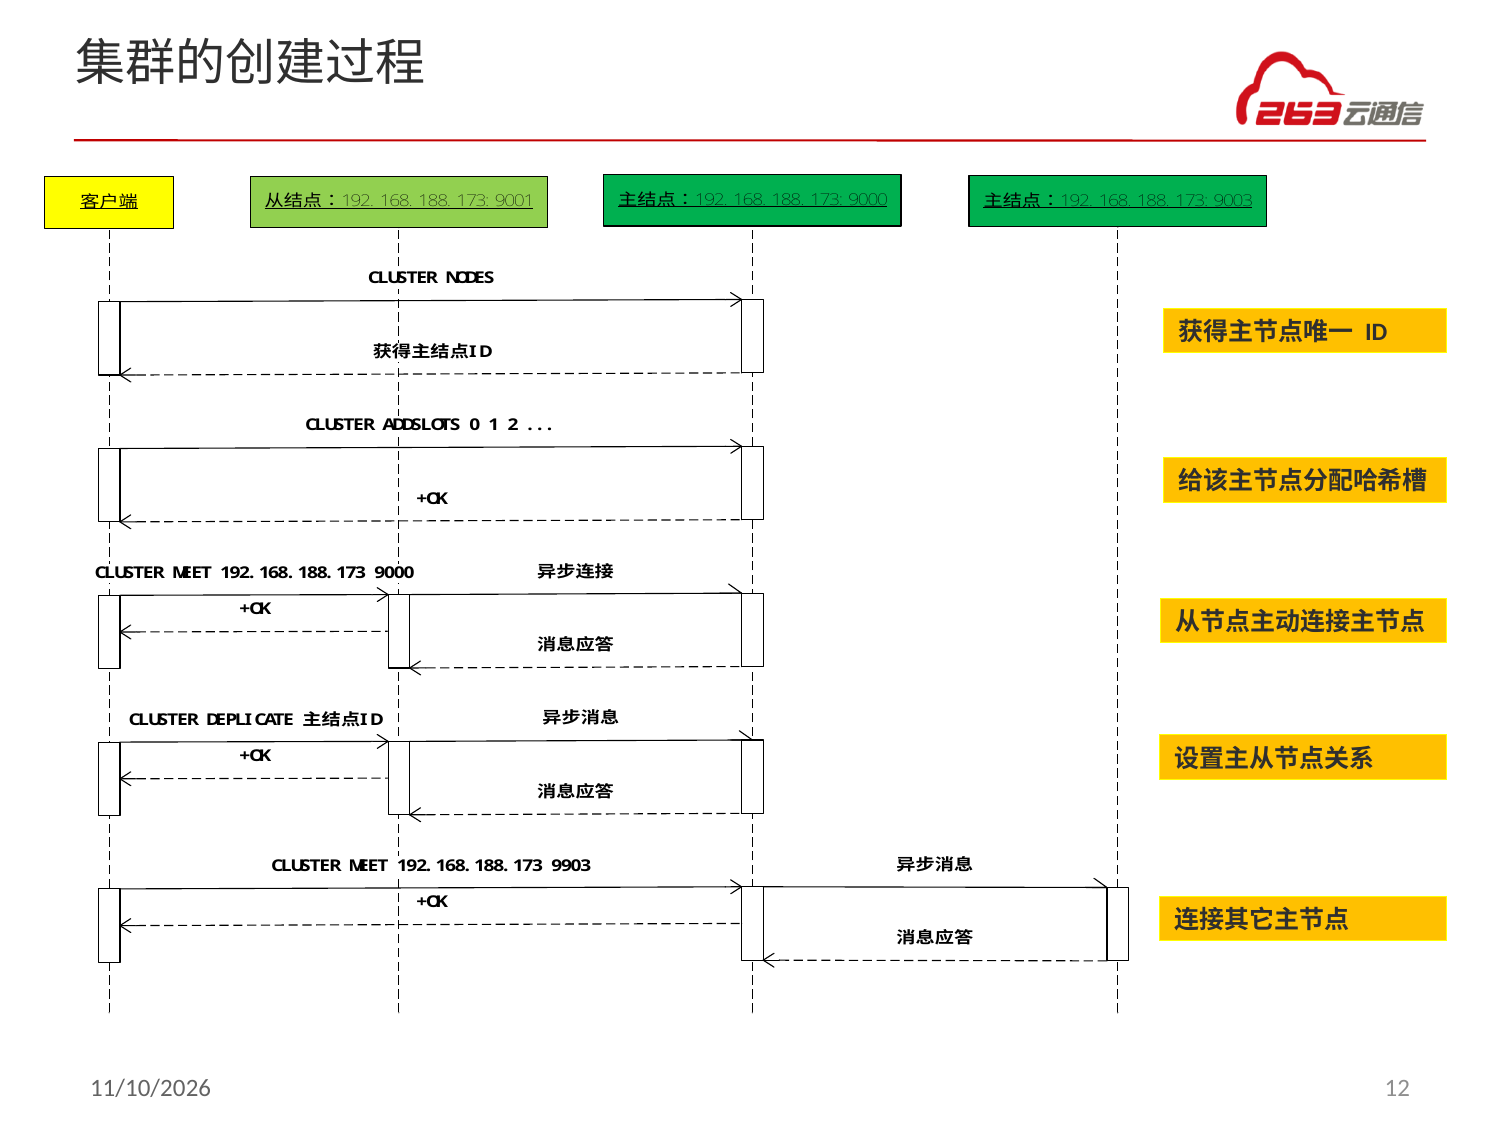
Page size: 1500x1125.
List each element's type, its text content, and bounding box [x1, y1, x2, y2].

text_box 从节点主动连接主节点 [1276, 598, 1447, 643]
text_box 给该主节点分配哈希槽 [1276, 457, 1447, 503]
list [40, 171, 1270, 1016]
text_box 获得主节点唯一 ID [1276, 308, 1447, 353]
picture [1230, 37, 1430, 141]
text_box 设置主从节点关系 [1276, 734, 1447, 780]
title 集群的创建过程 [75, 30, 1235, 136]
text_box 连接其它主节点 [1276, 896, 1447, 941]
